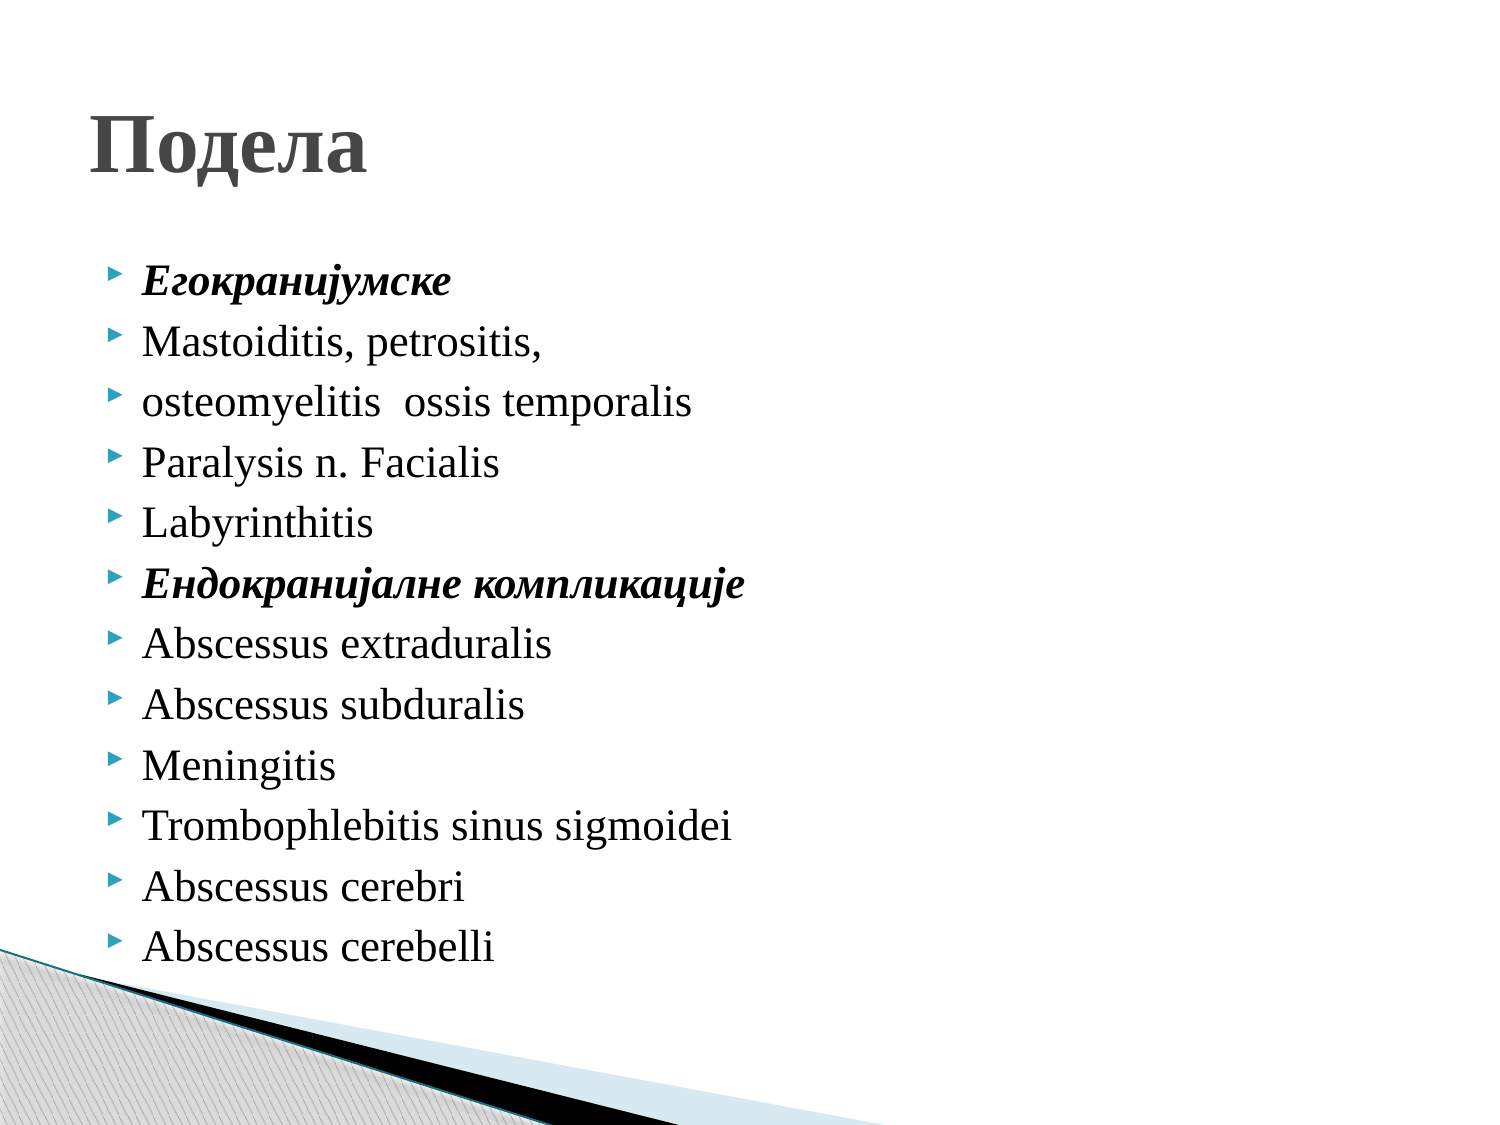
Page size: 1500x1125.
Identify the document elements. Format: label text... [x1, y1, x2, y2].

title Подела [75, 45, 1425, 233]
list Егокранијумске Mastoiditis, petrositis, osteomyelitis ossis temporalis Paralysis n. Facialis Labyrinthitis Ендокранијалне компликације Abscessus extraduralis Abscessus subduralis Meningitis Trombophlebitis sinus sigmoidei Abscessus cerebri Abscessus cerebelli [75, 243, 1425, 986]
